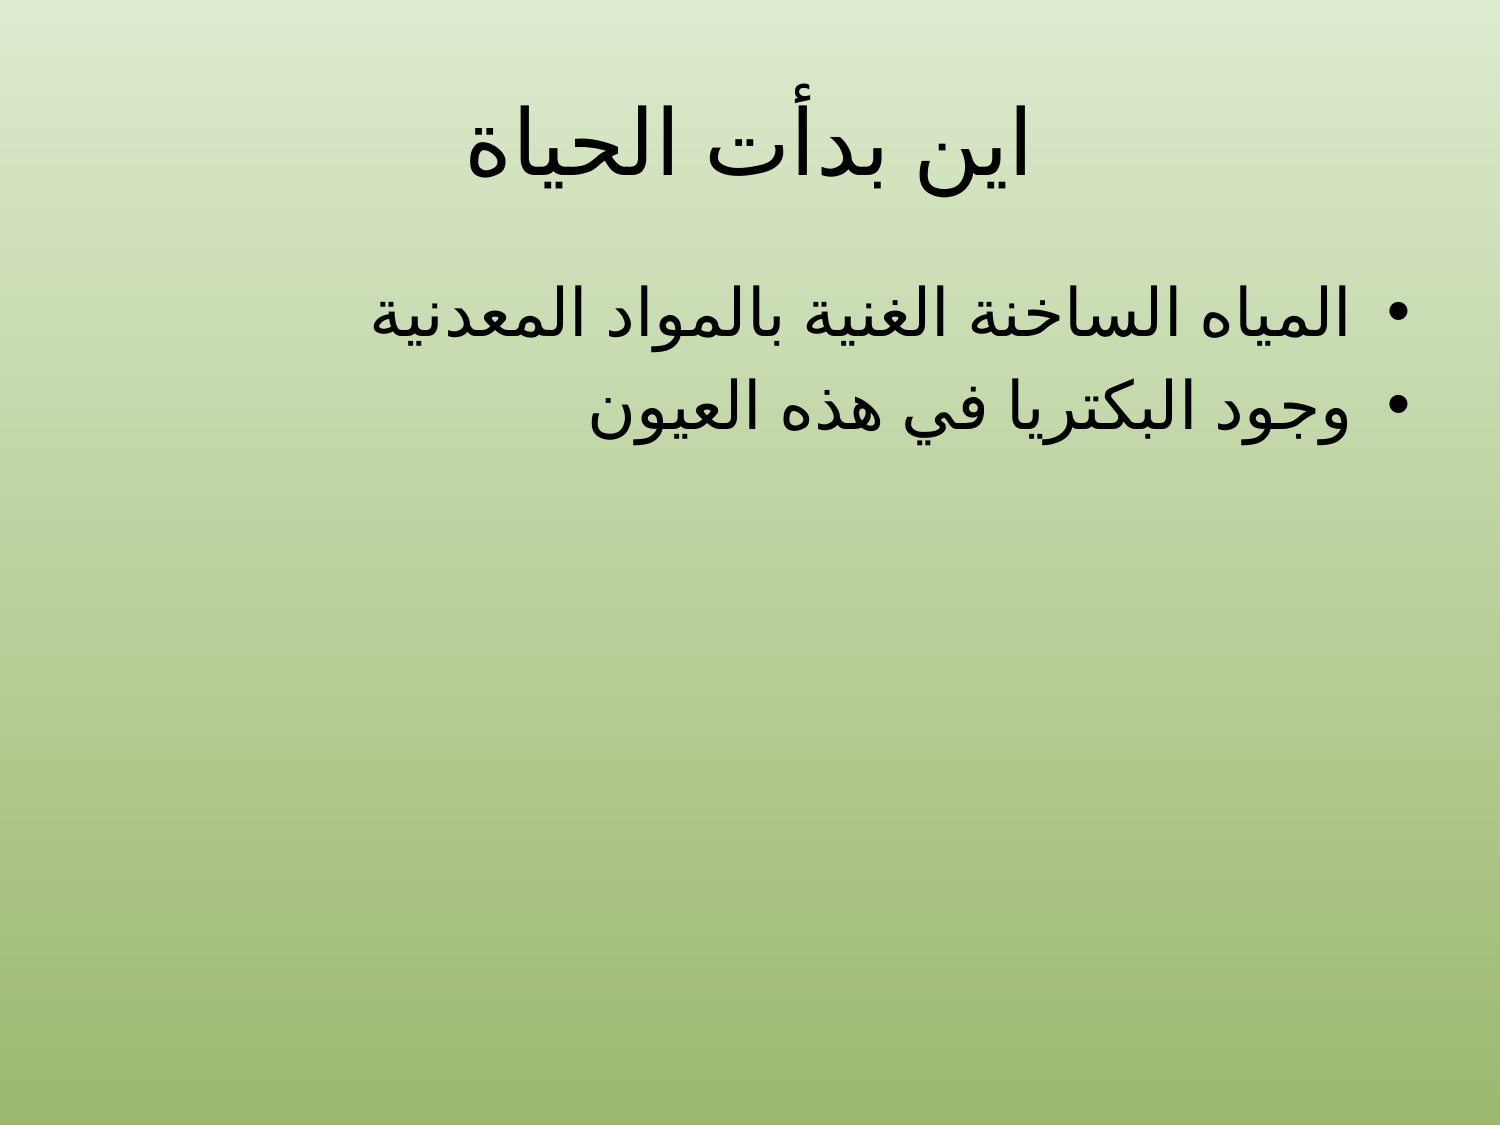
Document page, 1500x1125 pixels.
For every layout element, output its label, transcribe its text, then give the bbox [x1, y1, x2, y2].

list المياه الساخنة الغنية بالمواد المعدنية وجود البكتريا في هذه العيون [75, 262, 1425, 1005]
title اين بدأت الحياة [75, 45, 1425, 233]
